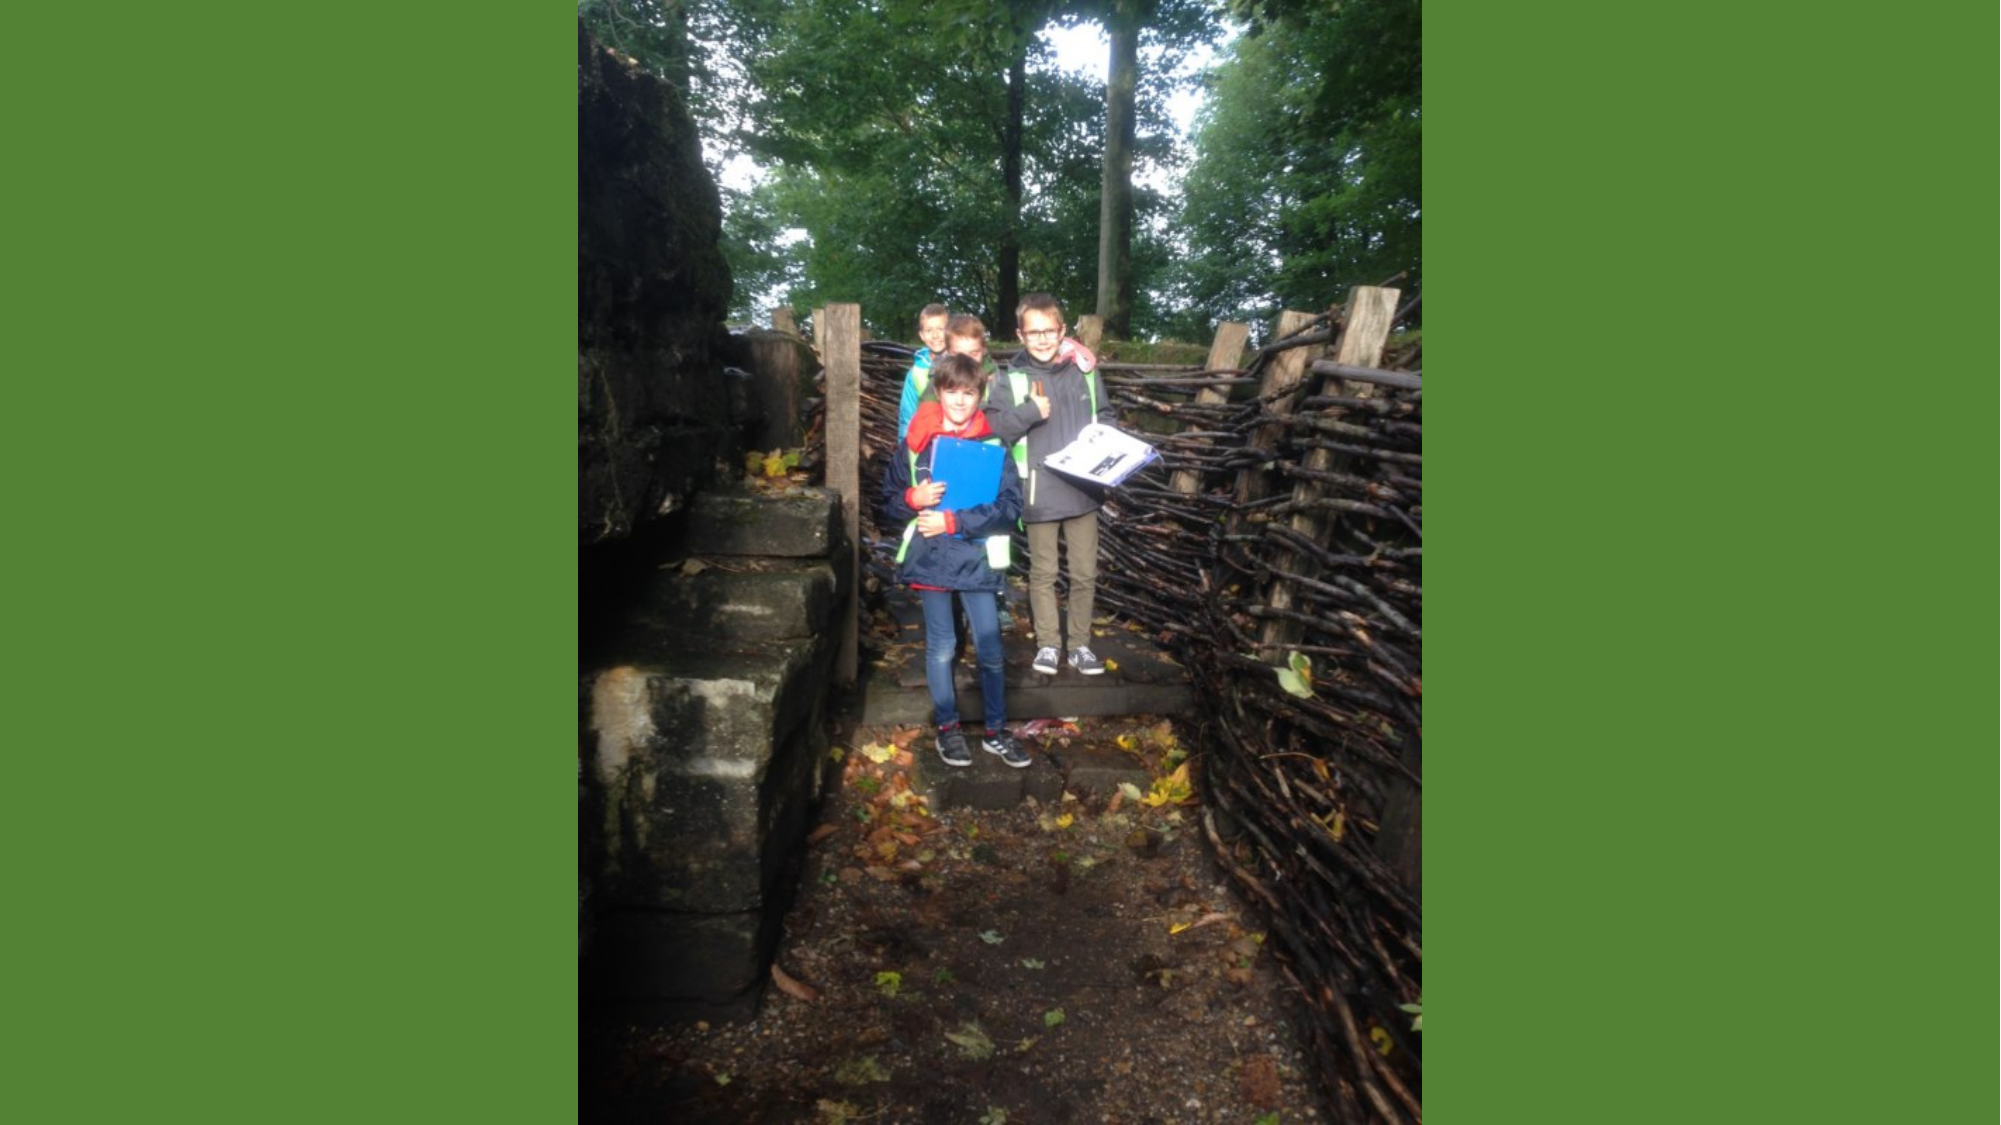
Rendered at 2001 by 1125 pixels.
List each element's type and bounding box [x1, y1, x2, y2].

picture [578, 0, 1422, 1125]
